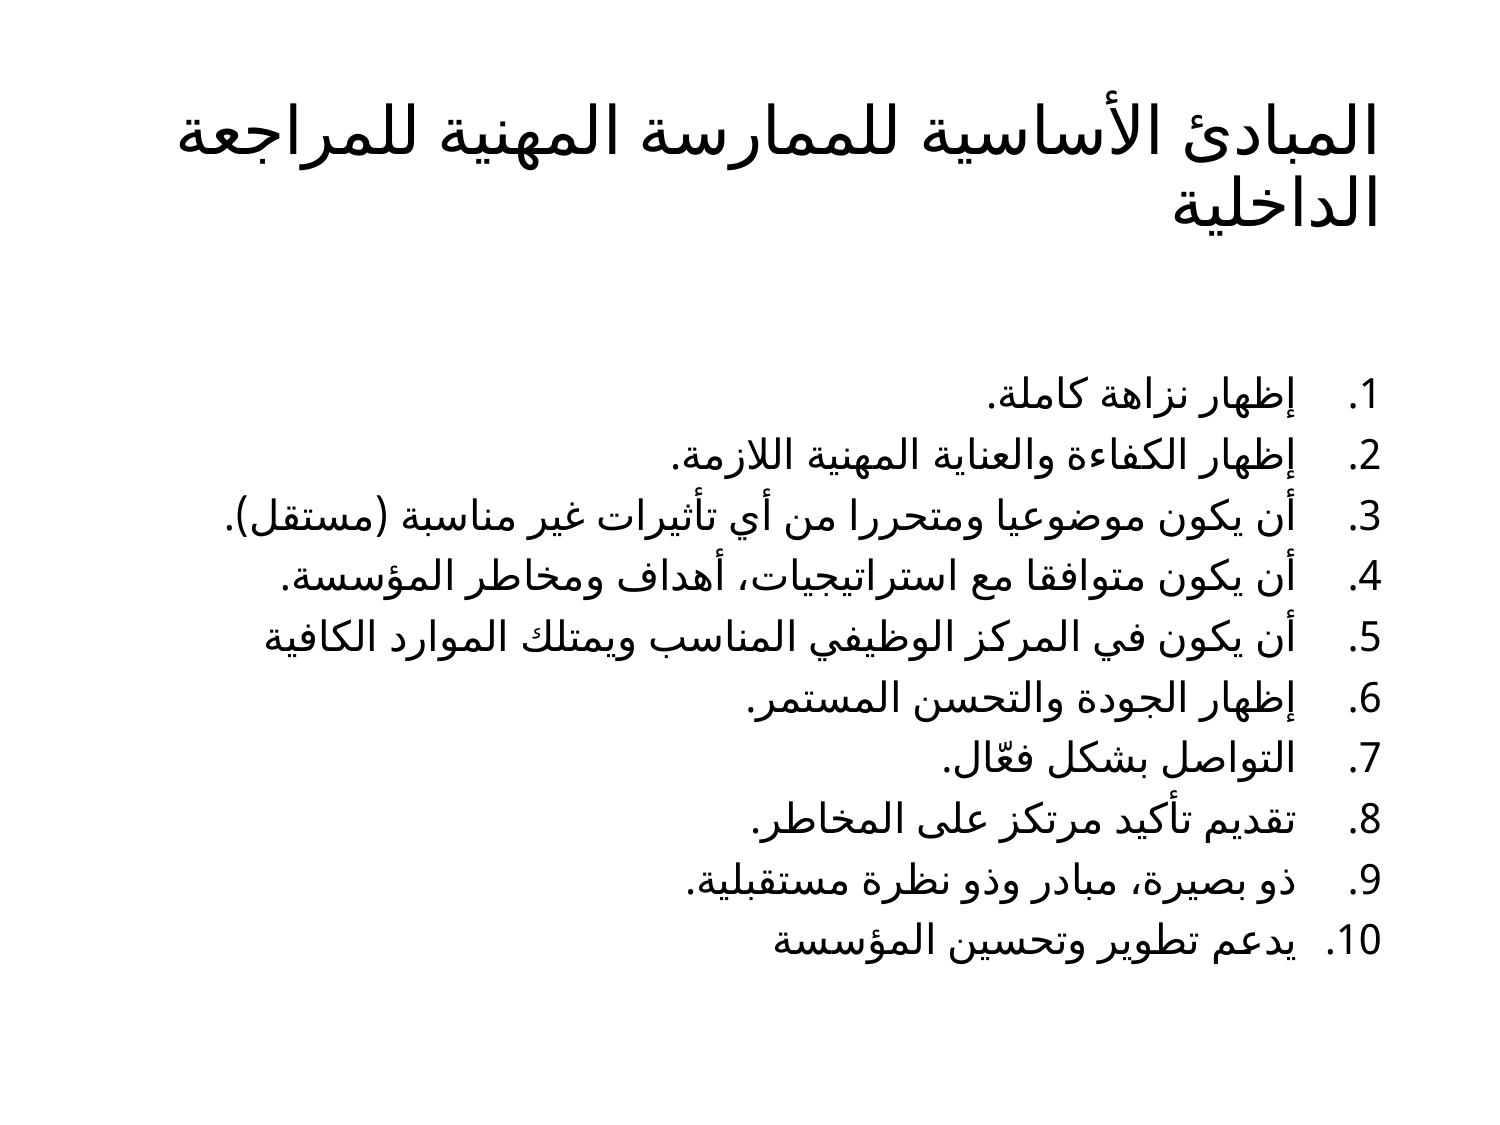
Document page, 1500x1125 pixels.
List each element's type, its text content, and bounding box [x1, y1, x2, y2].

list إظهار نزاهة كاملة. إظهار الكفاءة والعناية المهنية اللازمة. أن يكون موضوعيا ومتحررا من أي تأثيرات غير مناسبة (مستقل). أن يكون متوافقا مع استراتيجيات، أهداف ومخاطر المؤسسة. أن يكون في المركز الوظيفي المناسب ويمتلك الموارد الكافية إظهار الجودة والتحسن المستمر. التواصل بشكل فعّال. تقديم تأكيد مرتكز على المخاطر. ذو بصيرة، مبادر وذو نظرة مستقبلية. يدعم تطوير وتحسين المؤسسة [103, 299, 1397, 1047]
title المبادئ الأساسية للممارسة المهنية للمراجعة الداخلية [103, 59, 1397, 278]
